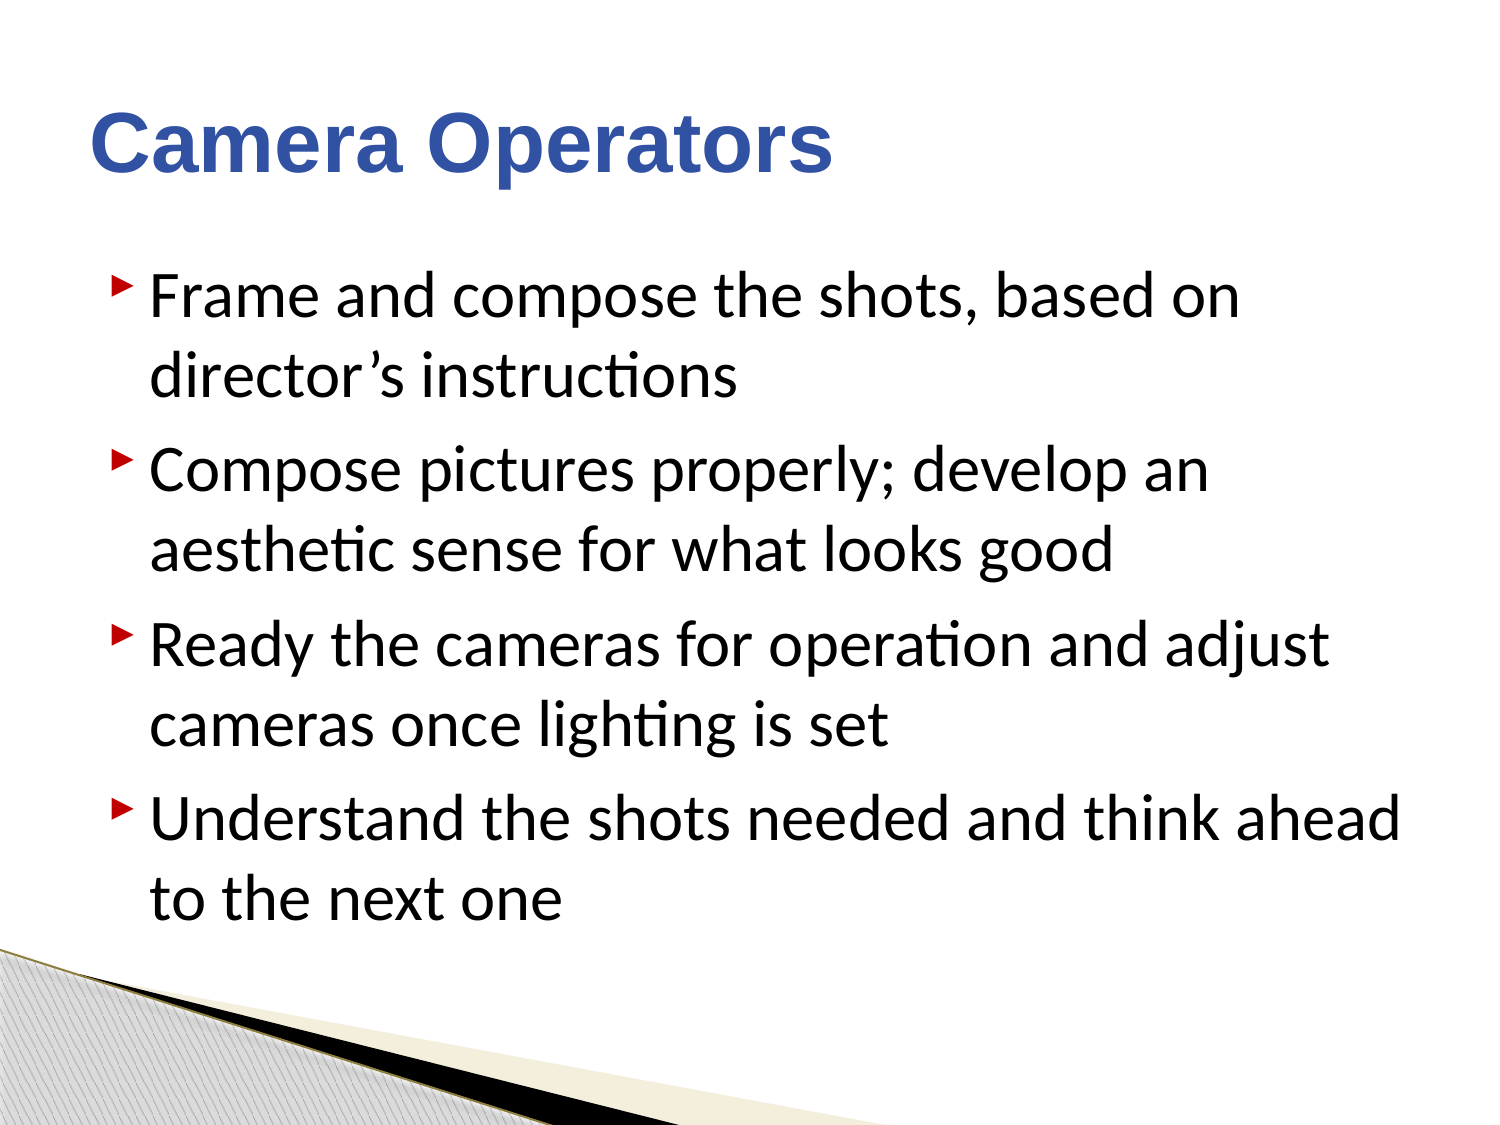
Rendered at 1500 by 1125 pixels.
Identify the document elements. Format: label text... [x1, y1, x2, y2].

title Camera Operators [75, 45, 1425, 233]
list Frame and compose the shots, based on director’s instructions Compose pictures properly; develop an aesthetic sense for what looks good Ready the cameras for operation and adjust cameras once lighting is set Understand the shots needed and think ahead to the next one [74, 242, 1463, 1051]
